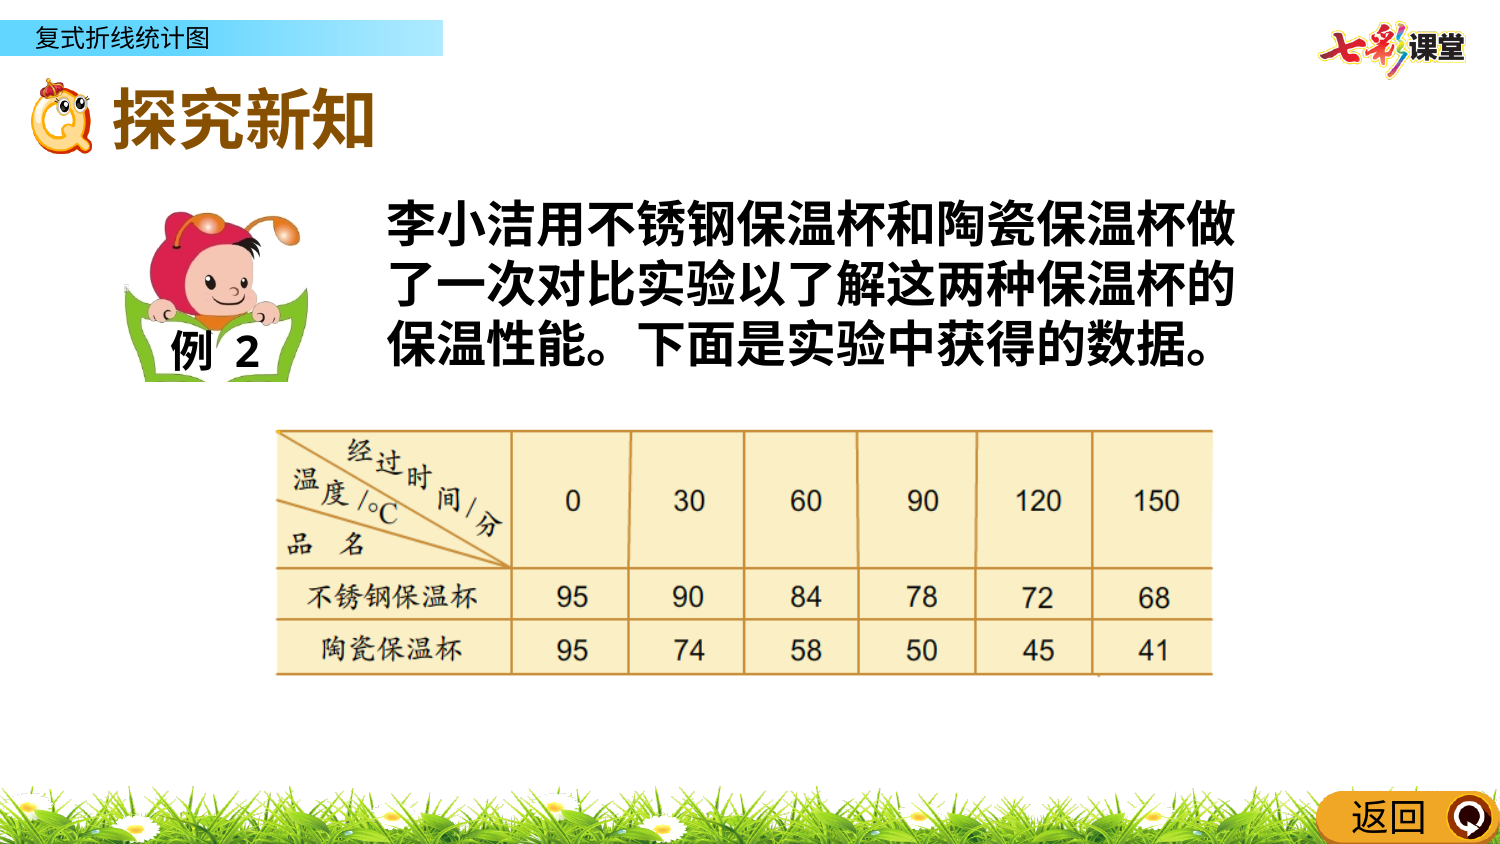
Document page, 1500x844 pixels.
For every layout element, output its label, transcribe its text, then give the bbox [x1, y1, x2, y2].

picture [1316, 20, 1468, 80]
text_box 探究新知 [100, 72, 404, 164]
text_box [124, 209, 317, 386]
picture [0, 786, 1500, 844]
text_box 李小洁用不锈钢保温杯和陶瓷保温杯做了一次对比实验以了解这两种保温杯的保温性能。下面是实验中获得的数据。 [371, 184, 1295, 380]
picture [268, 425, 1224, 683]
picture [31, 78, 92, 154]
